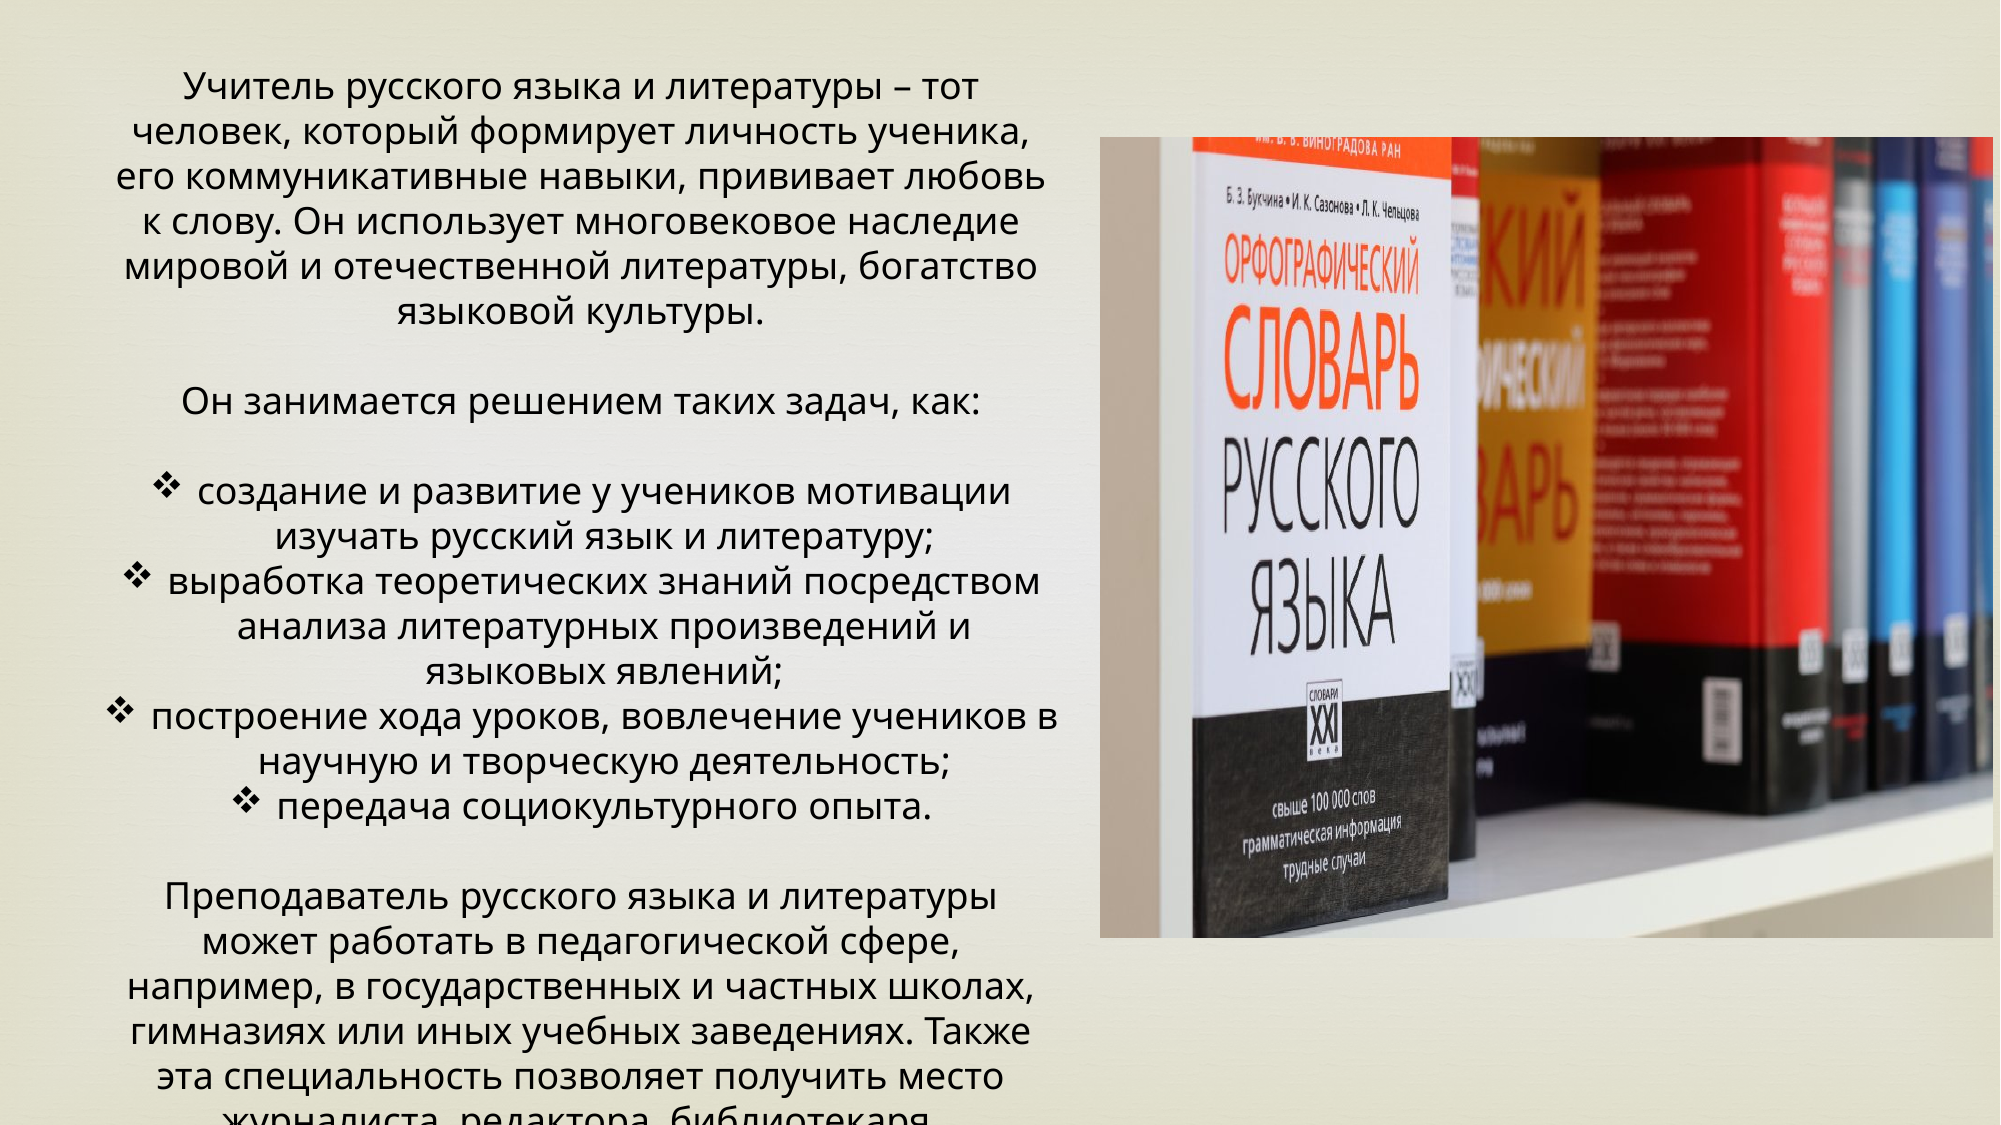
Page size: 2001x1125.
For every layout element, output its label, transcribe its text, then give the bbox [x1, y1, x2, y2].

text_box Учитель русского языка и литературы – тот человек, который формирует личность ученика, его коммуникативные навыки, прививает любовь к слову. Он использует многовековое наследие мировой и отечественной литературы, богатство языковой культуры. Он занимается решением таких задач, как: создание и развитие у учеников мотивации изучать русский язык и литературу; выработка теоретических знаний посредством анализа литературных произведений и языковых явлений; построение хода уроков, вовлечение учеников в научную и творческую деятельность; передача социокультурного опыта. Преподаватель русского языка и литературы может работать в педагогической сфере, например, в государственных и частных школах, гимназиях или иных учебных заведениях. Также эта специальность позволяет получить место журналиста, редактора, библиотекаря. Профессионалов ждут в крупных компаниях, ведь грамотные люди нужны везде. [87, 55, 1075, 1125]
picture [1099, 136, 1994, 938]
